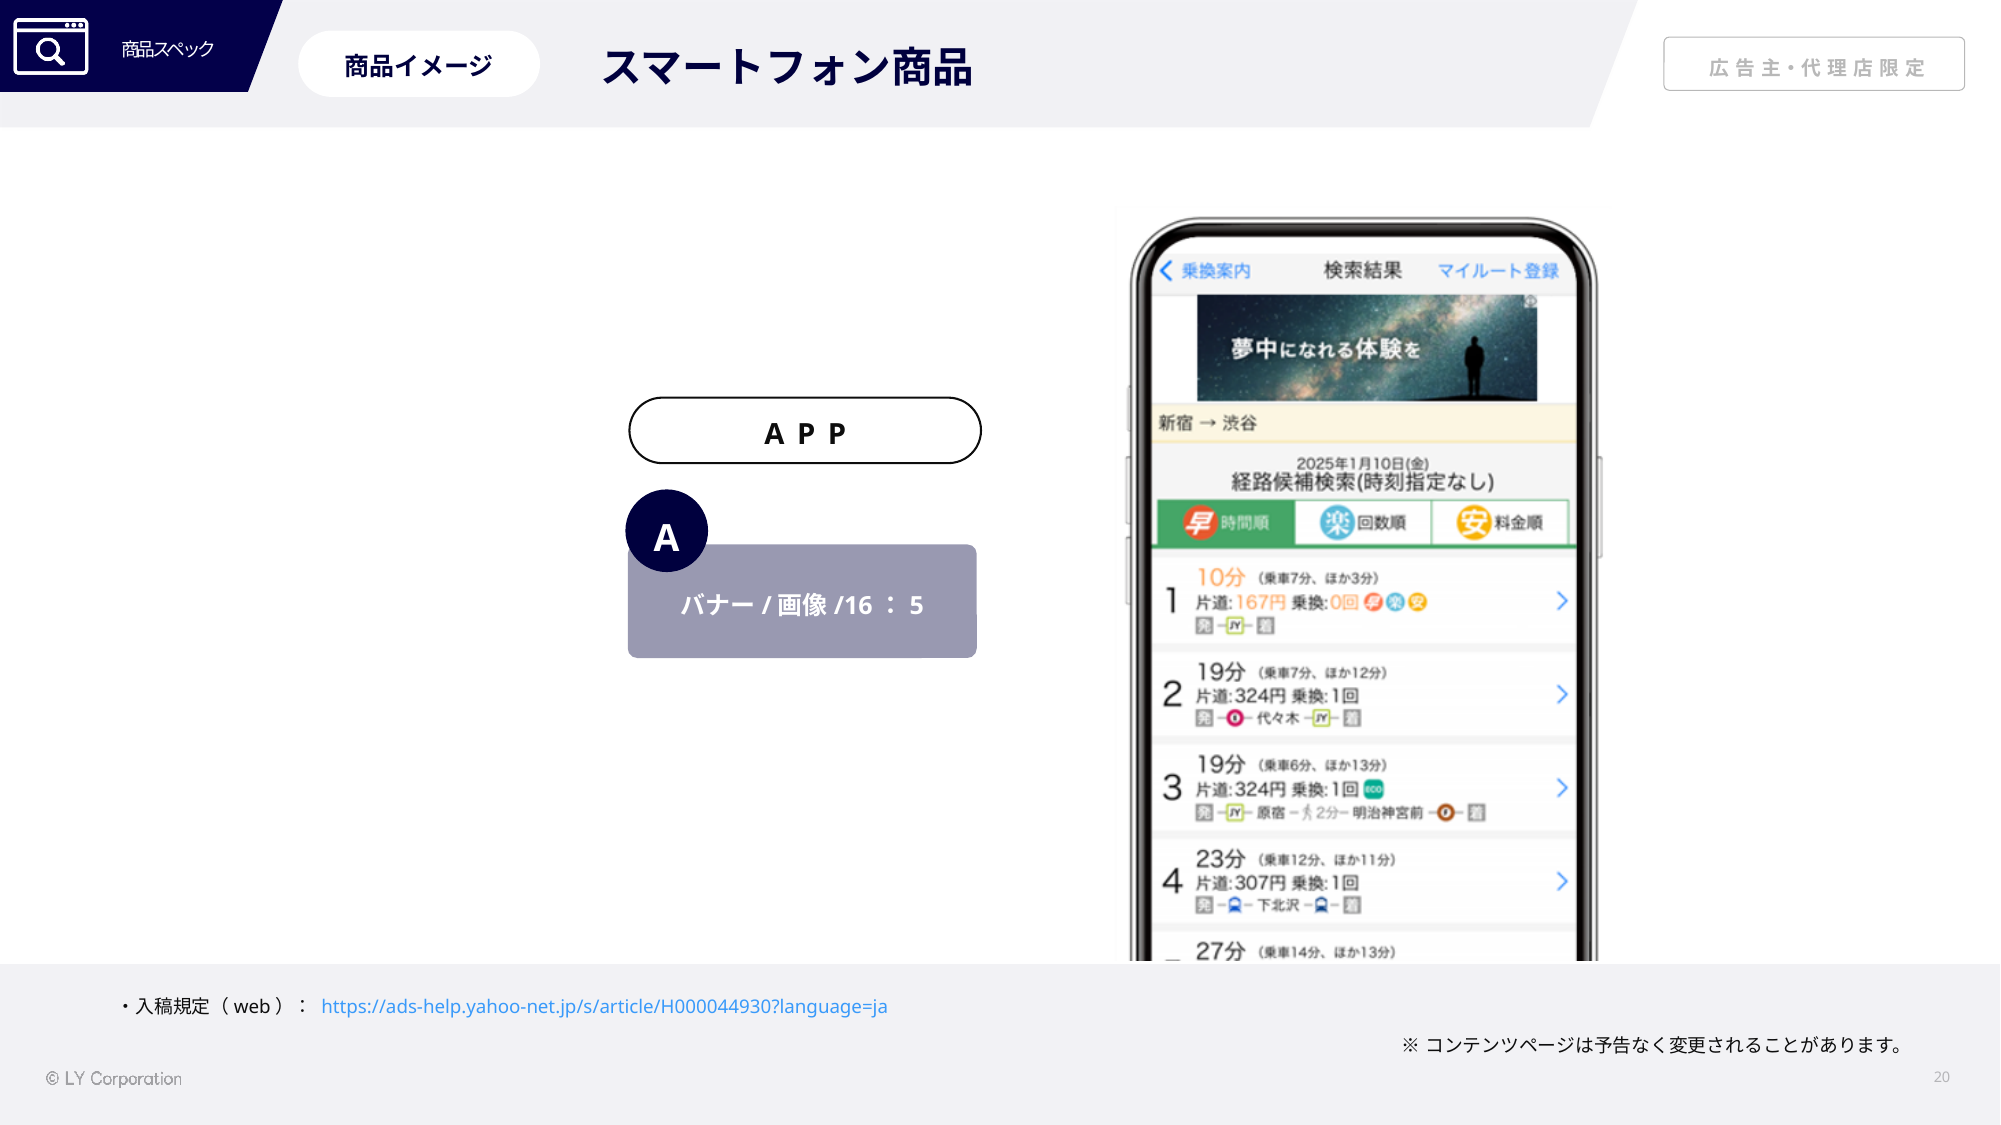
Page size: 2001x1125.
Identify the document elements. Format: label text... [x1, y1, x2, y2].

text_box 商品イメージ [297, 29, 542, 98]
text_box ・入稿規定（web）： https://ads-help.yahoo-net.jp/s/article/H000044930?language=ja [102, 982, 1577, 1056]
picture [46, 1071, 181, 1088]
list スマートフォン商品 [599, 41, 1481, 97]
text_box APP [628, 396, 983, 465]
picture [9, 5, 92, 87]
text_box ※コンテンツページは予告なく変更されることがあります。 [1577, 1033, 1911, 1056]
picture [1103, 206, 1625, 961]
list 商品スペック [97, 13, 240, 81]
text_box A [624, 488, 710, 574]
text_box バナー/画像/16：5 [626, 543, 978, 660]
